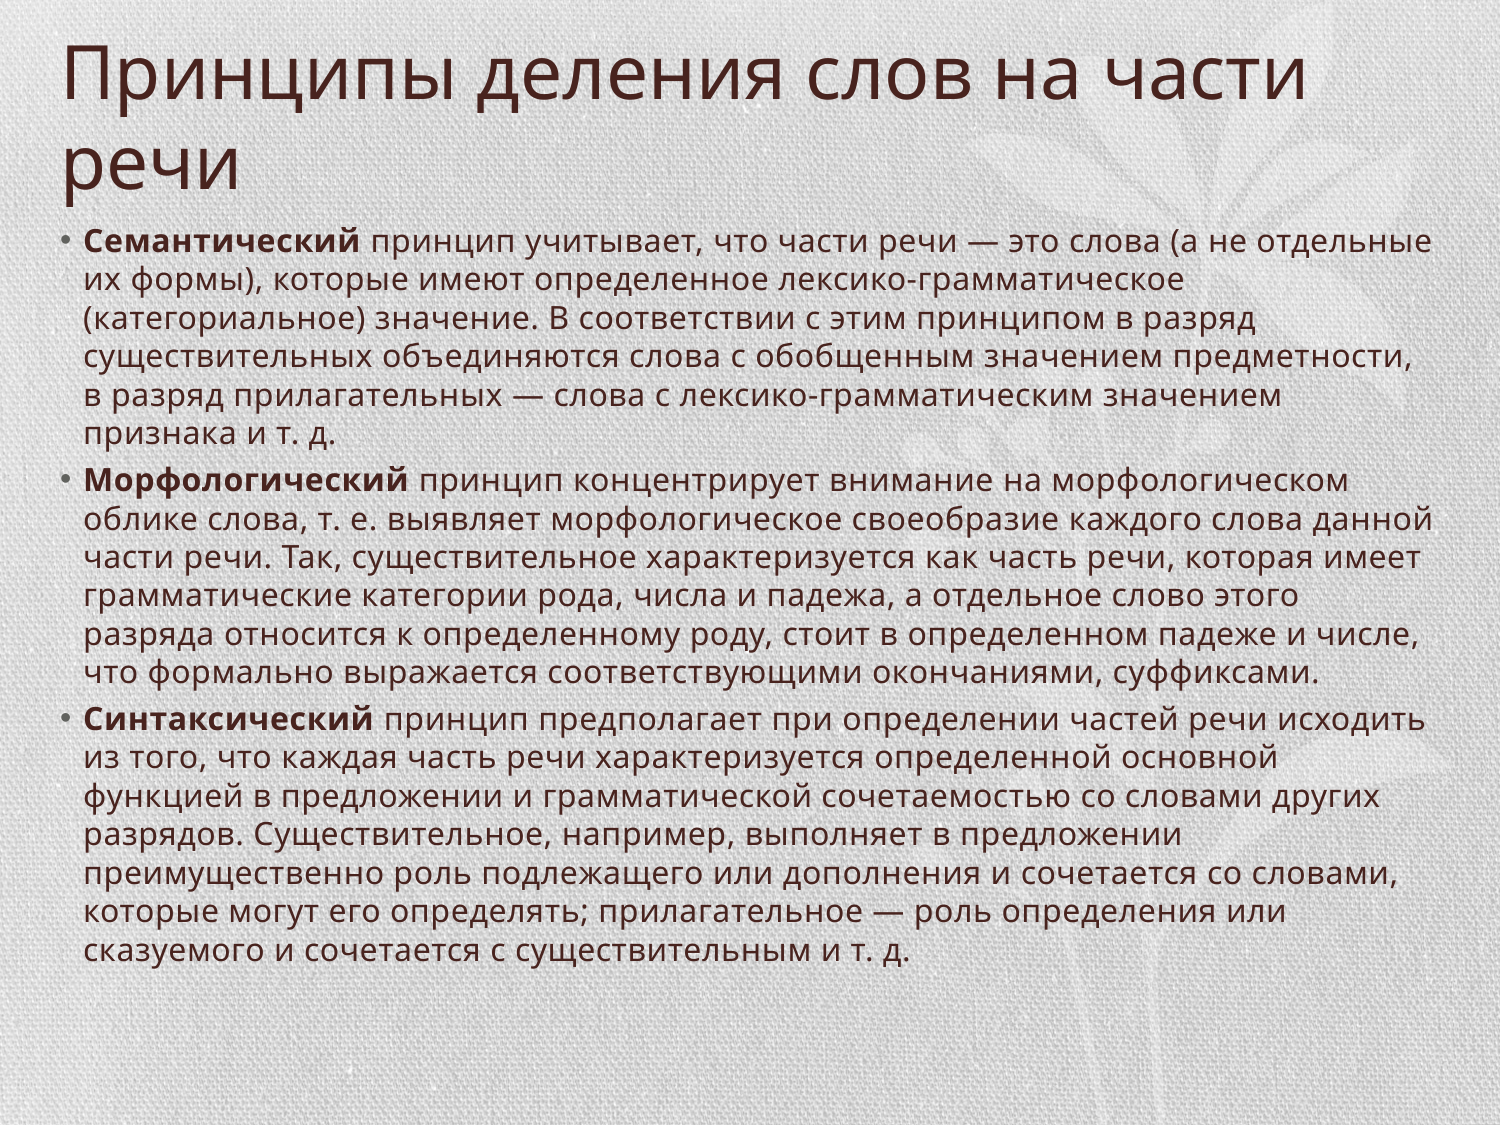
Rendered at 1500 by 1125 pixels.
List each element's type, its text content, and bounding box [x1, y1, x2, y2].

list Семантический принцип учитывает, что части речи — это слова (а не отдельные их формы), которые имеют определенное лексико-грамматическое (категориальное) значение. В соответствии с этим принципом в разряд существительных объединяются слова с обобщенным значением предметности, в разряд прилагательных — слова с лексико-грамматическим значением признака и т. д. Морфологический принцип концентрирует внимание на морфологическом облике слова, т. е. выявляет морфологическое своеобразие каждого слова данной части речи. Так, существительное характеризуется как часть речи, которая имеет грамматические категории рода, числа и падежа, а отдельное слово этого разряда относится к определенному роду, стоит в определенном падеже и числе, что формально выражается соответствующими окончаниями, суффиксами. Синтаксический принцип предполагает при определении частей речи исходить из того, что каждая часть речи характеризуется определенной основной функцией в предложении и грамматической сочетаемостью со словами других разрядов. Существительное, например, выполняет в предложении преимущественно роль подлежащего или дополнения и сочетается со словами, которые могут его определять; прилагательное — роль определения или сказуемого и сочетается с существительным и т. д. [45, 213, 1455, 1023]
title Принципы деления слов на части речи [45, 37, 1455, 213]
